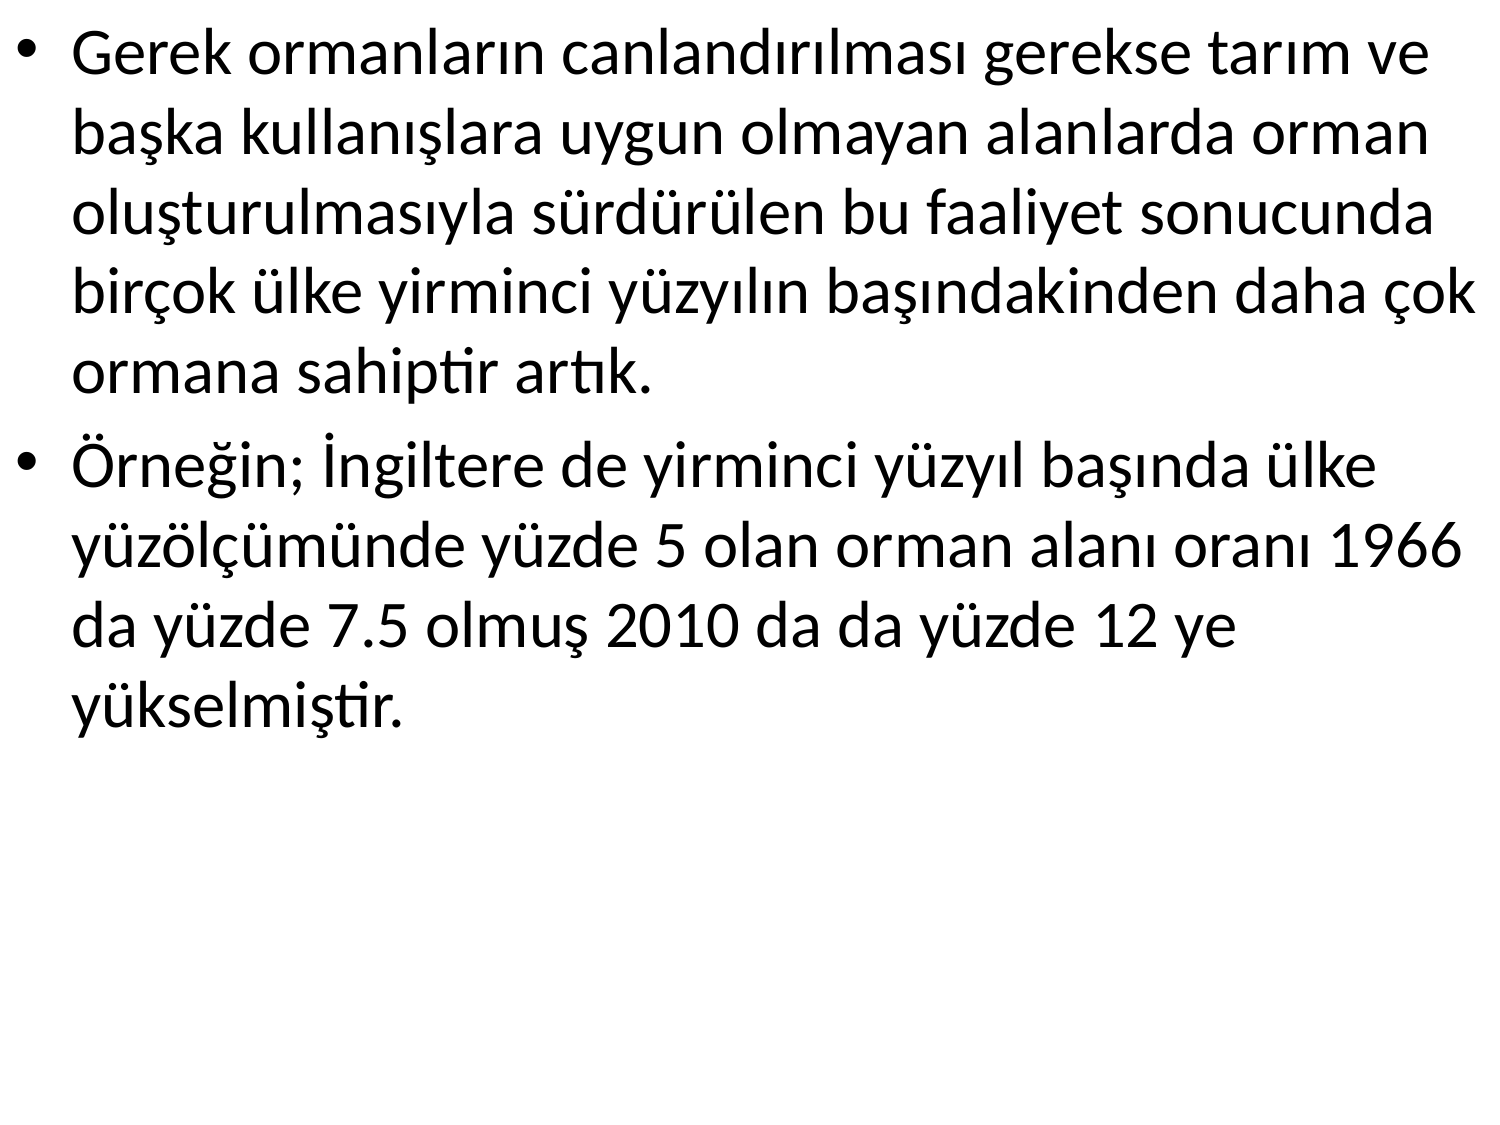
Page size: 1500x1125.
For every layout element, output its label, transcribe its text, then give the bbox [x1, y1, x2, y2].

list Gerek ormanların canlandırılması gerekse tarım ve başka kullanışlara uygun olmayan alanlarda orman oluşturulmasıyla sürdürülen bu faaliyet sonucunda birçok ülke yirminci yüzyılın başındakinden daha çok ormana sahiptir artık. Örneğin; İngiltere de yirminci yüzyıl başında ülke yüzölçümünde yüzde 5 olan orman alanı oranı 1966 da yüzde 7.5 olmuş 2010 da da yüzde 12 ye yükselmiştir. [0, 0, 1500, 1125]
